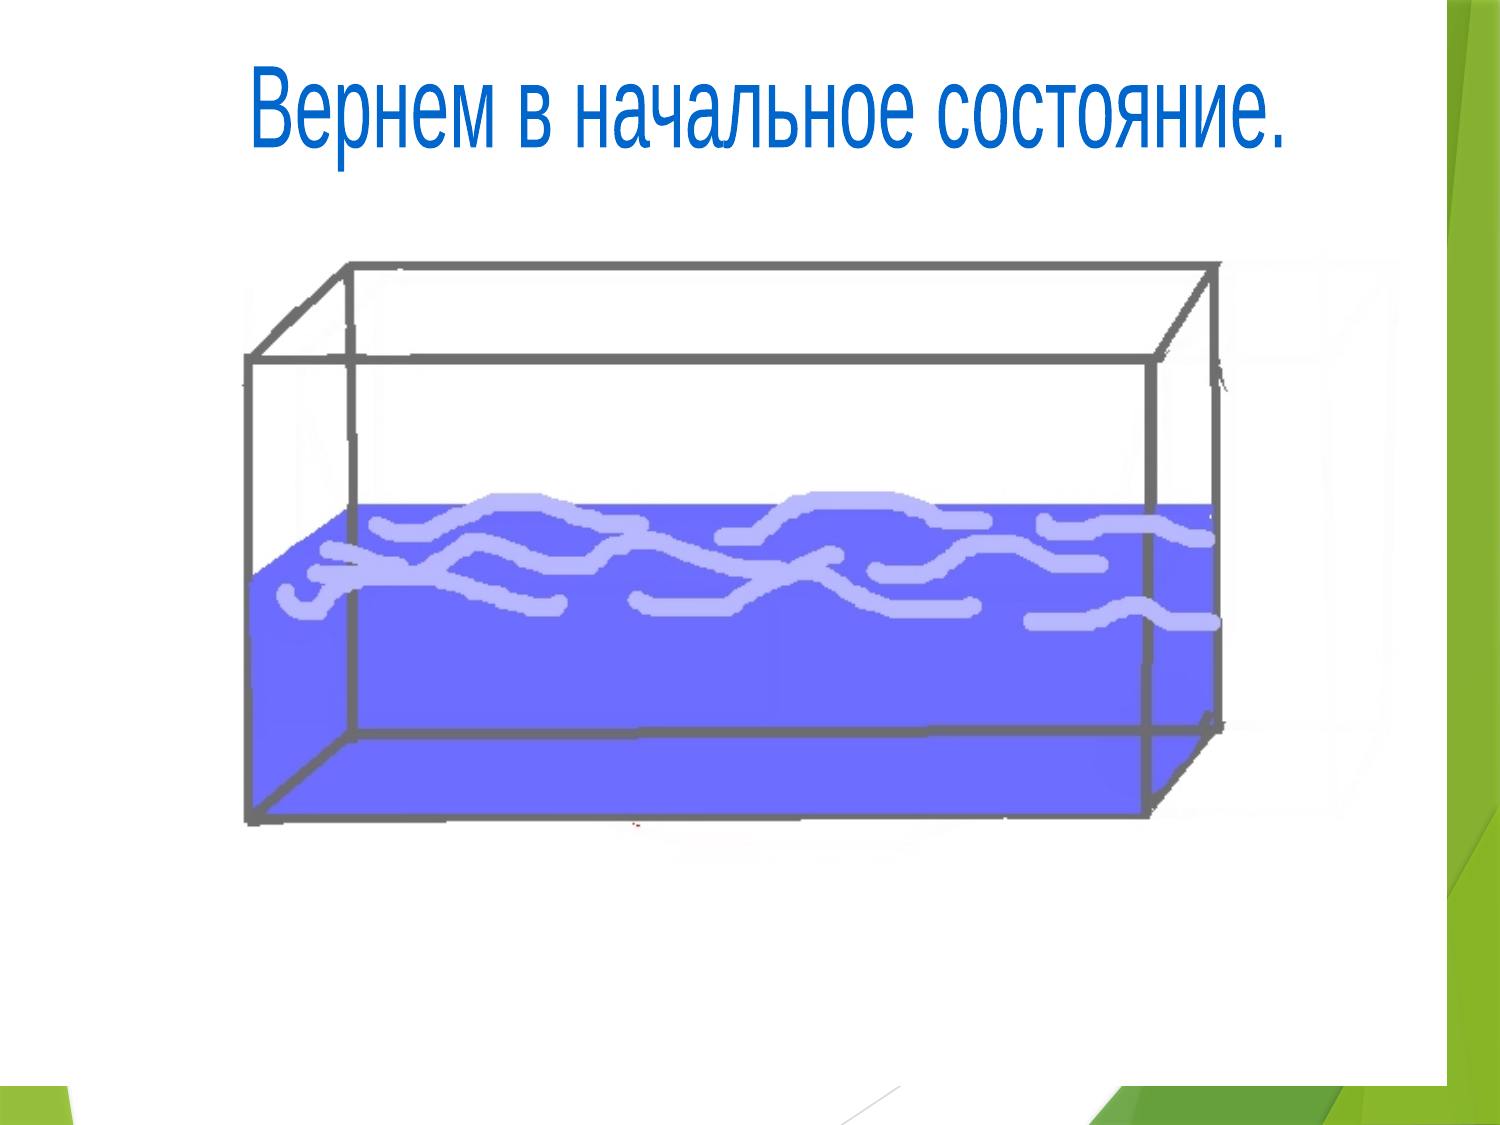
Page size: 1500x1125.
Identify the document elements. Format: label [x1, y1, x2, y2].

list [0, 0, 1448, 1086]
